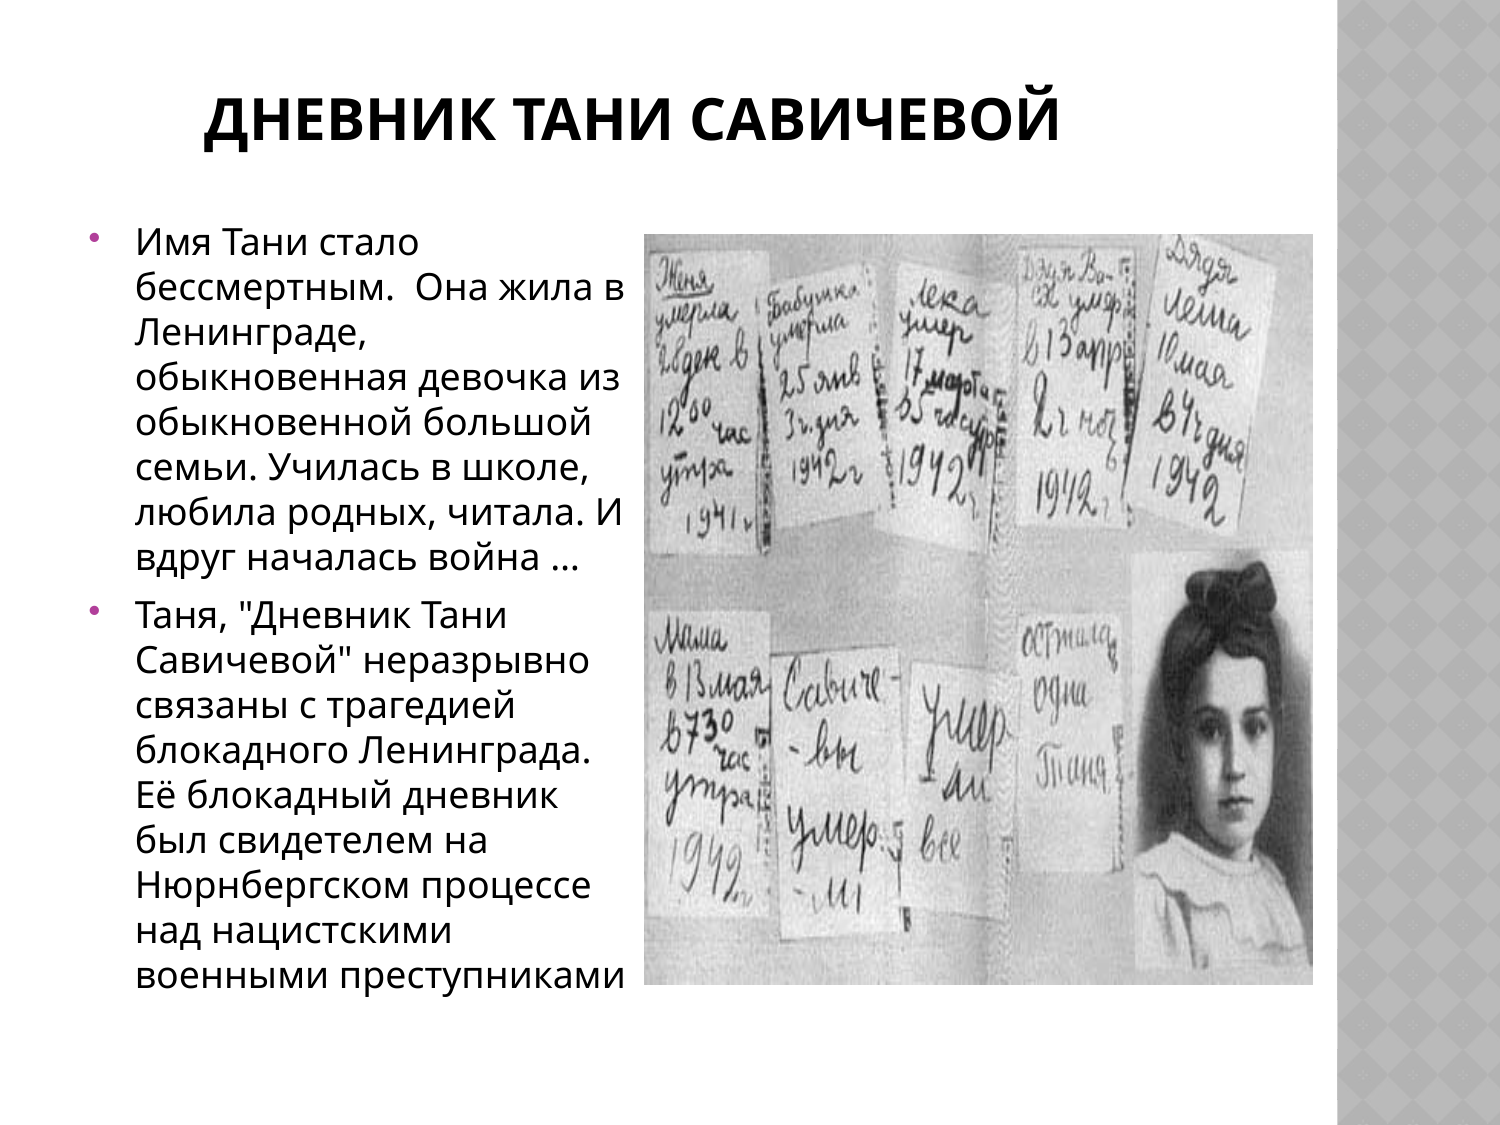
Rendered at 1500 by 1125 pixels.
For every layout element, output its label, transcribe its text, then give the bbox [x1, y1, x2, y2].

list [644, 233, 1313, 985]
list Имя Тани стало бессмертным. Она жила в Ленинграде, обыкновенная девочка из обыкновенной большой семьи. Училась в школе, любила родных, читала. И вдруг началась война … Таня, "Дневник Тани Савичевой" неразрывно связаны с трагедией блокадного Ленинграда. Её блокадный дневник был свидетелем на Нюрнбергском процессе над нацистскими военными преступниками [75, 210, 657, 1005]
title Дневник Тани Савичевой [75, 52, 1263, 153]
